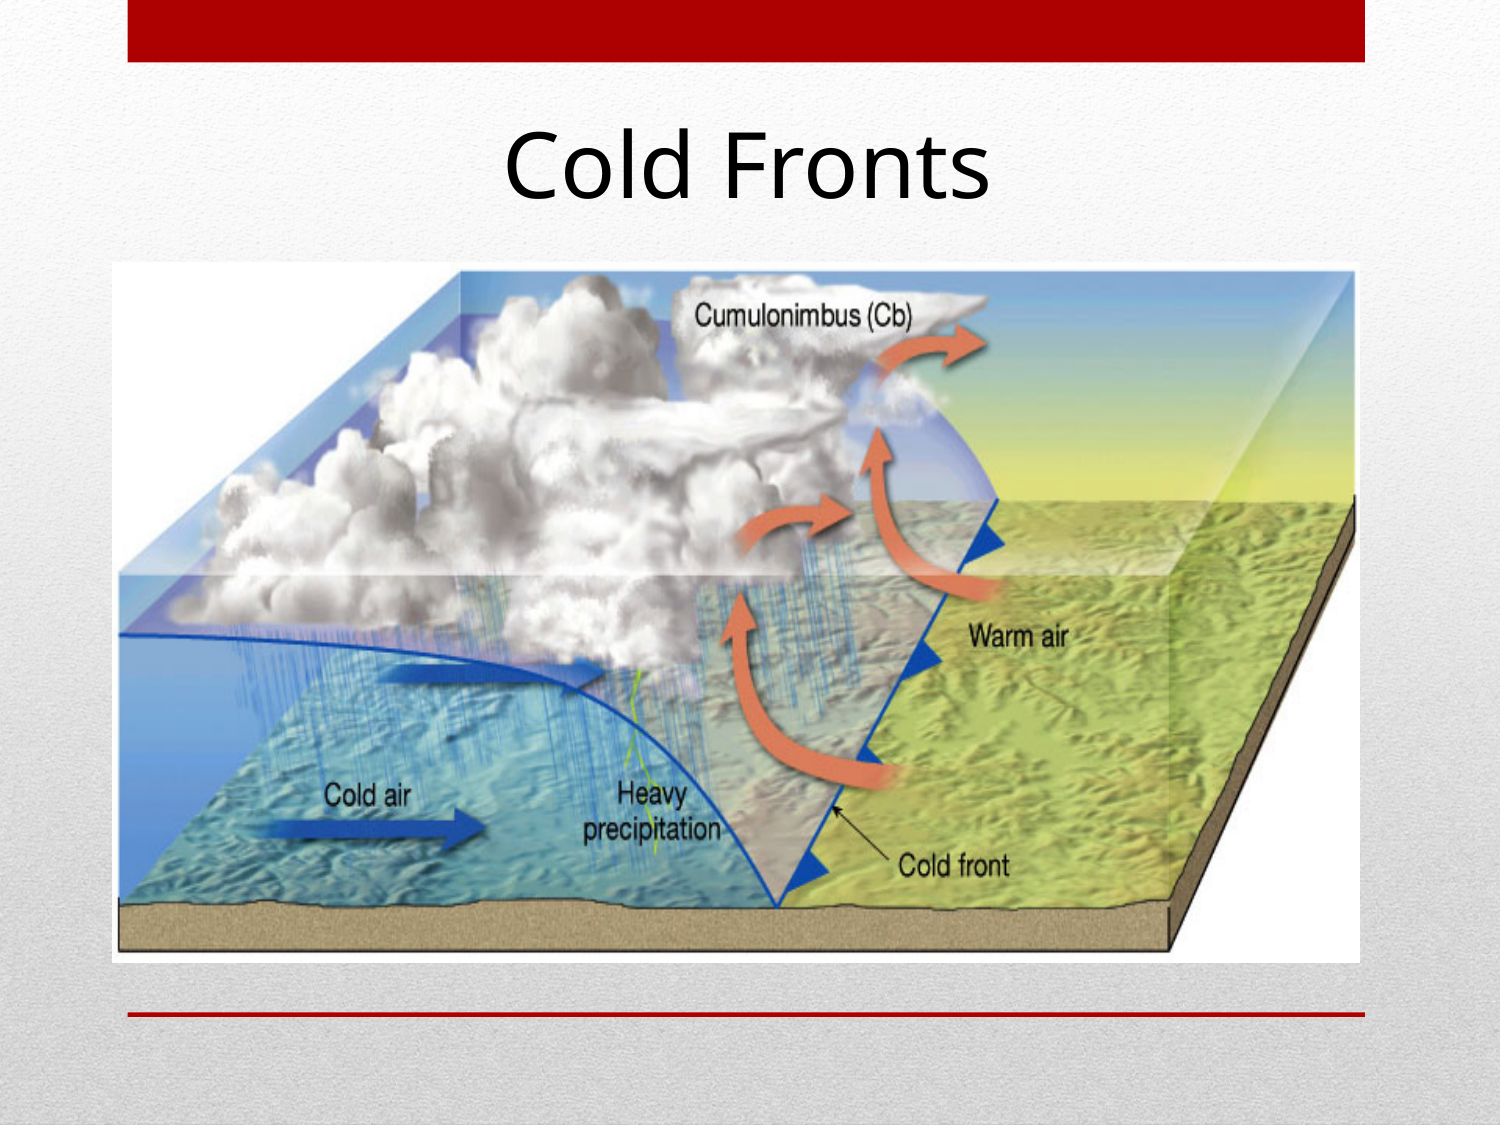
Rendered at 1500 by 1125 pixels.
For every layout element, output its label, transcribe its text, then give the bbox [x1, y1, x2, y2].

text_box Cold Fronts [488, 99, 1008, 225]
picture [111, 261, 1361, 964]
